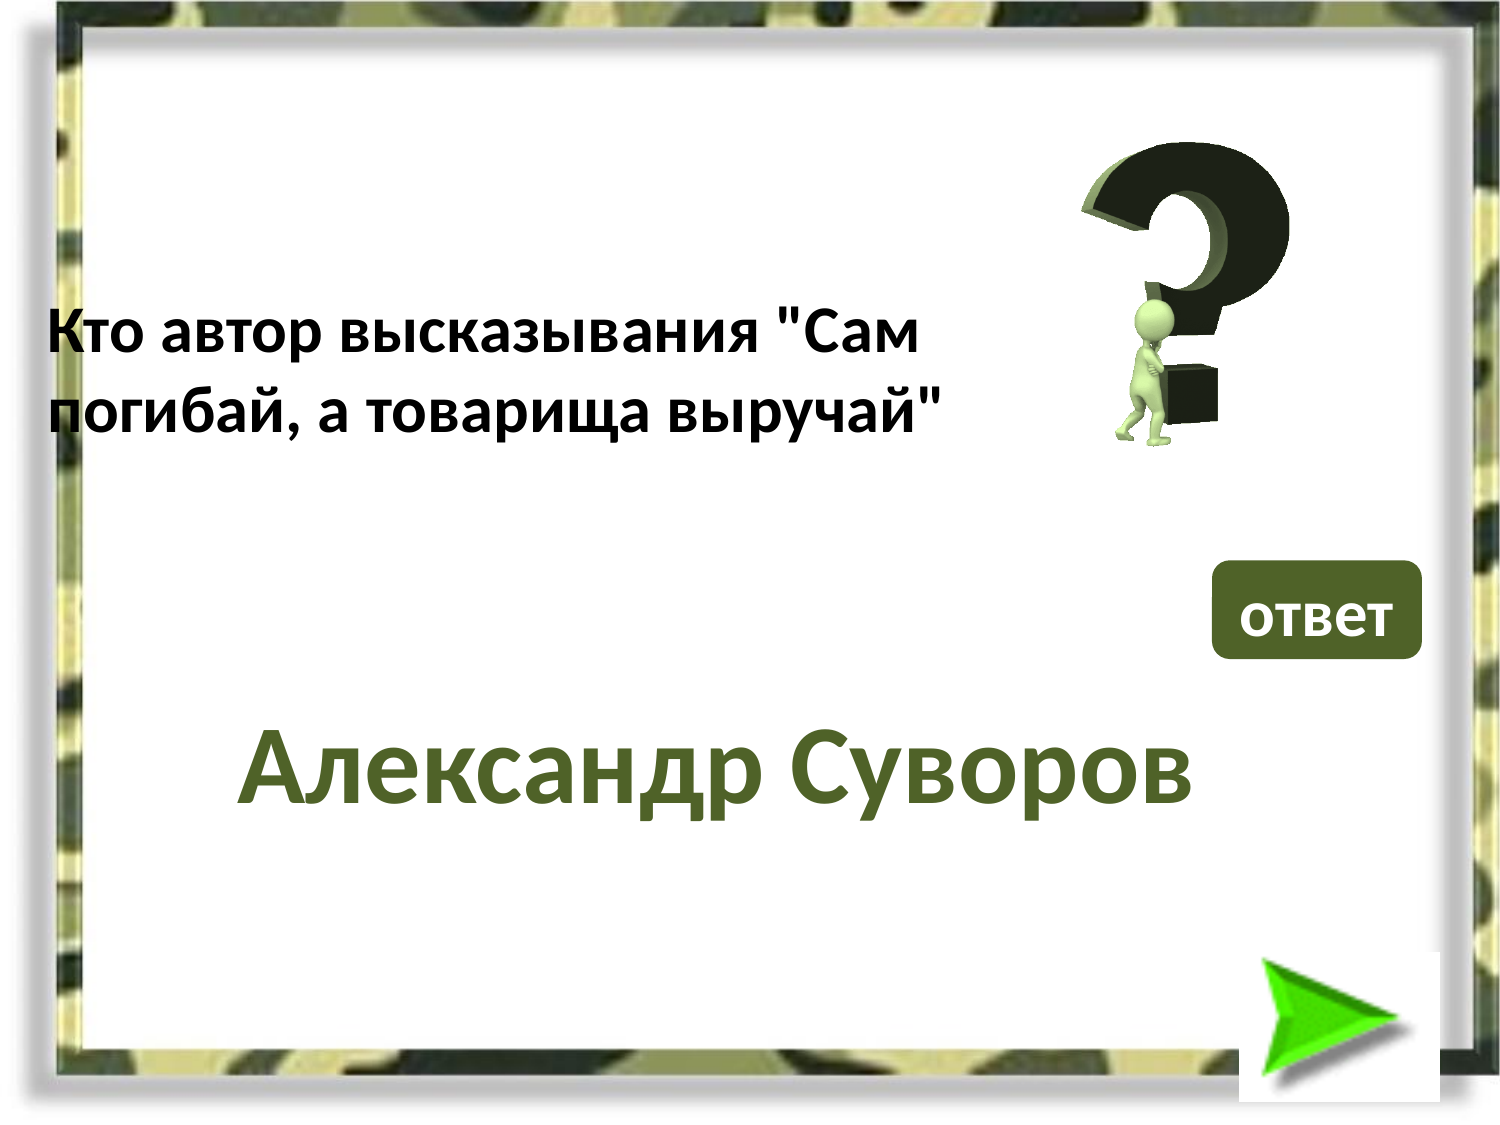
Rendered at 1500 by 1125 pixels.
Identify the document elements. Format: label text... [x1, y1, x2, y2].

text_box Кто автор высказывания "Сам погибай, а товарища выручай" [32, 278, 1040, 454]
picture [0, 0, 1500, 1125]
text_box ответ [1211, 560, 1422, 660]
text_box Александр Суворов [8, 684, 1426, 834]
